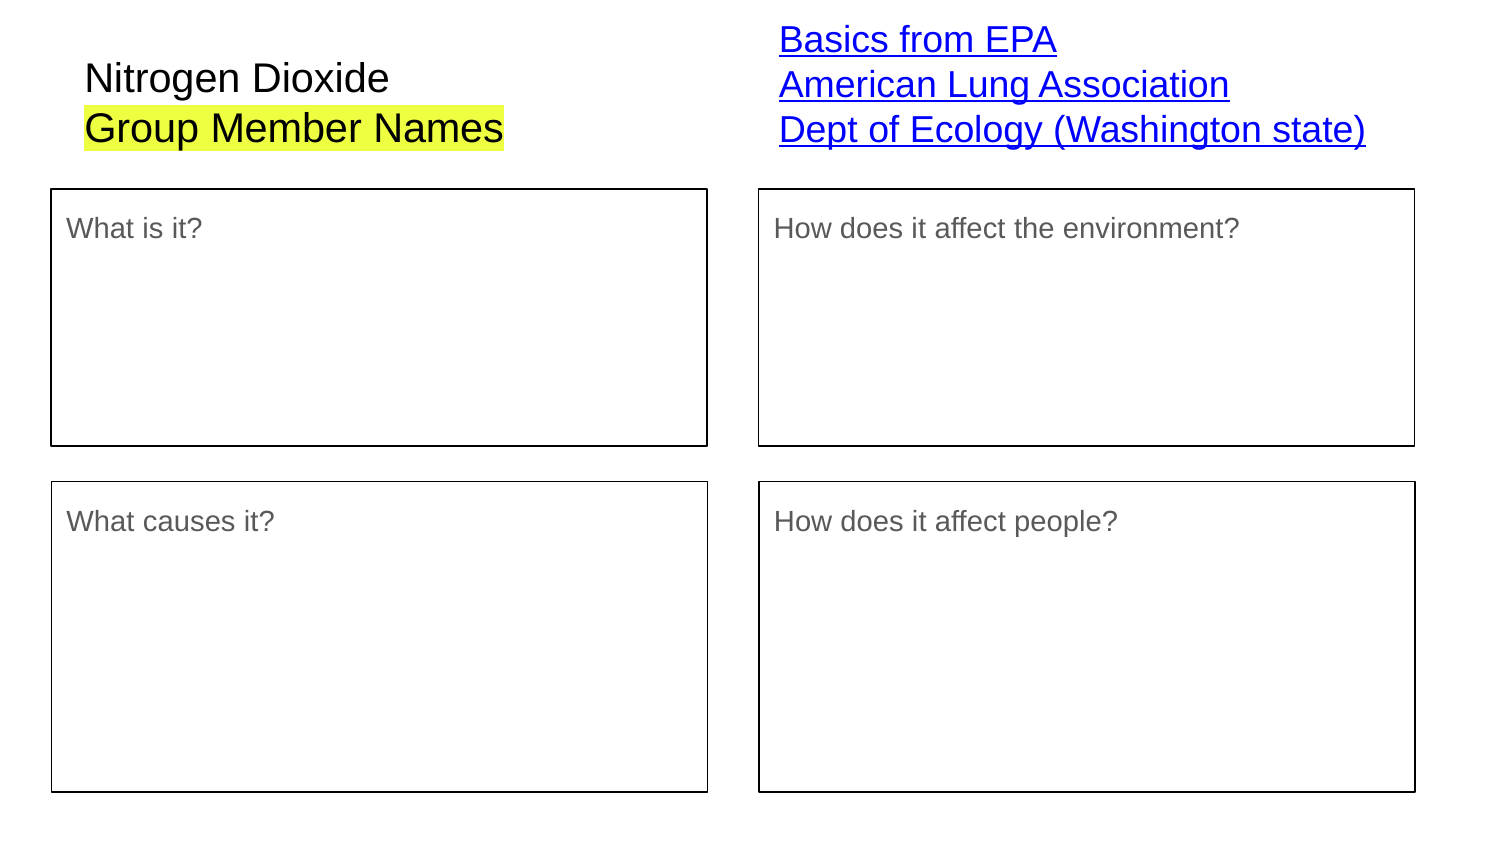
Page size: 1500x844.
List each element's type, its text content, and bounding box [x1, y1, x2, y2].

list What is it? [51, 189, 708, 446]
text_box Basics from EPA American Lung Association Dept of Ecology (Washington state) [763, 0, 1500, 165]
list How does it affect people? [758, 481, 1415, 792]
list How does it affect the environment? [758, 189, 1415, 446]
title Nitrogen Dioxide Group Member Names [69, 36, 697, 167]
list What causes it? [51, 481, 708, 792]
